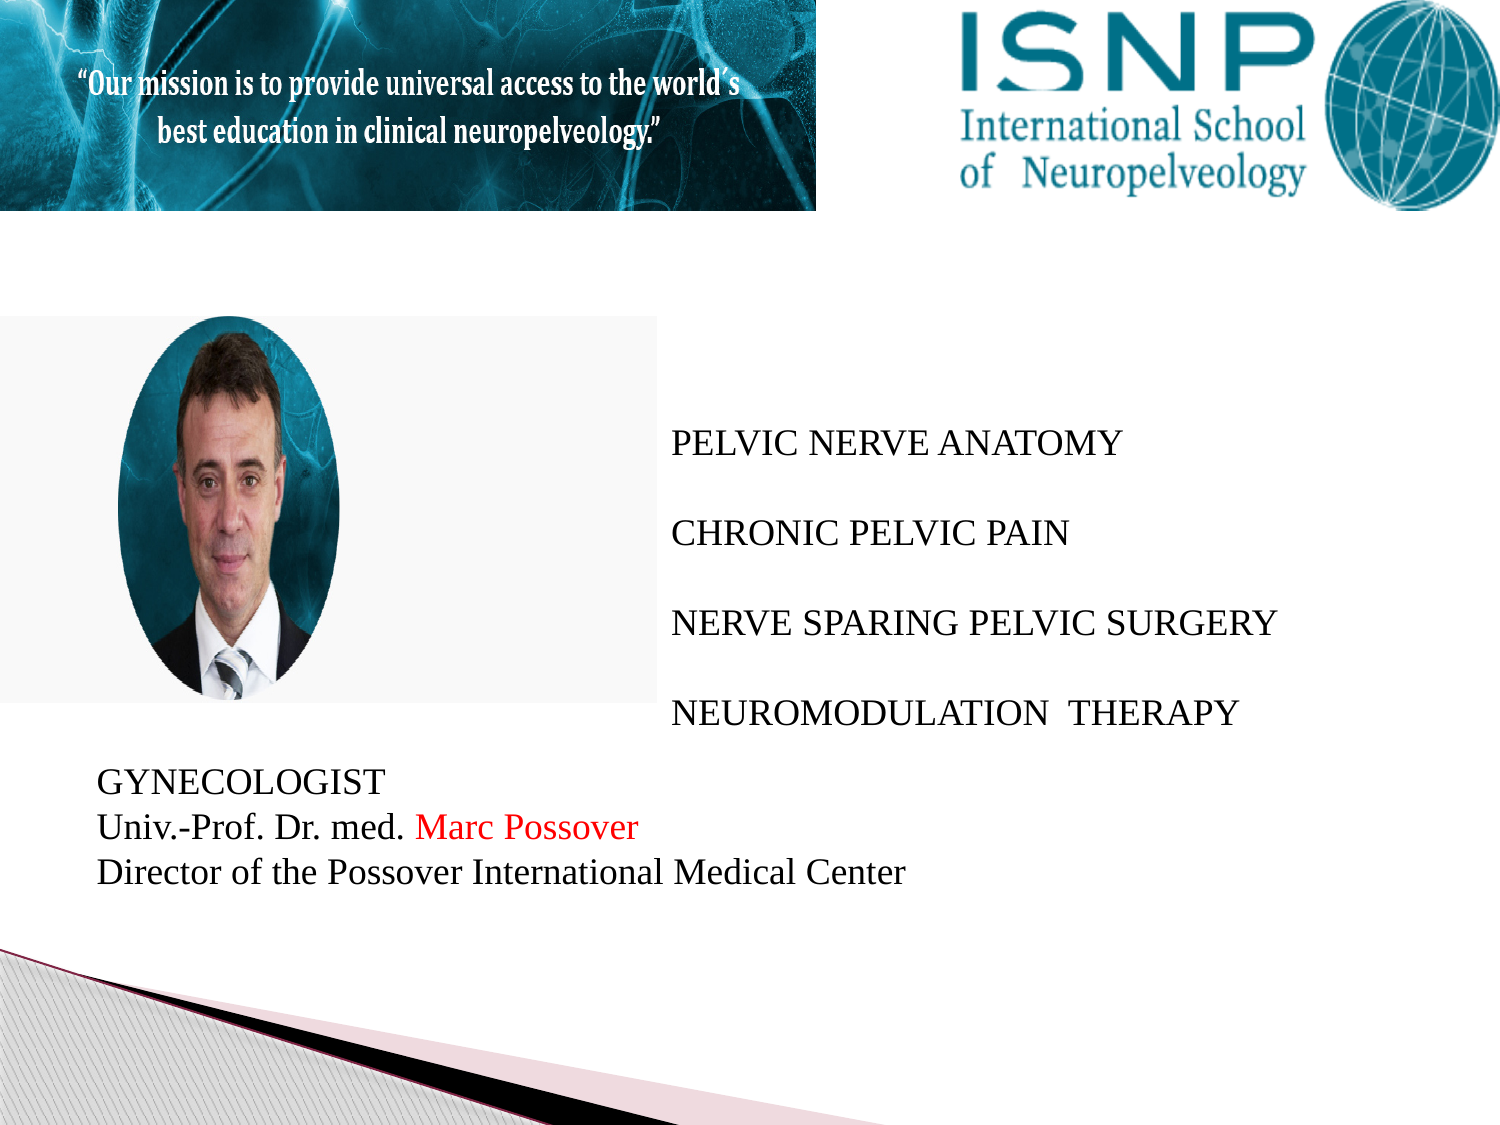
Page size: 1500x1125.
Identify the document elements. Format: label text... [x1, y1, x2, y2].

text_box PELVIC NERVE ANATOMY CHRONIC PELVIC PAIN NERVE SPARING PELVIC SURGERY NEUROMODULATION THERAPY [656, 410, 1324, 740]
text_box GYNECOLOGIST Univ.-Prof. Dr. med. Marc Possover Director of the Possover International Medical Center [81, 749, 1149, 900]
picture [0, 316, 657, 704]
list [0, 0, 816, 212]
picture [960, 0, 1500, 212]
